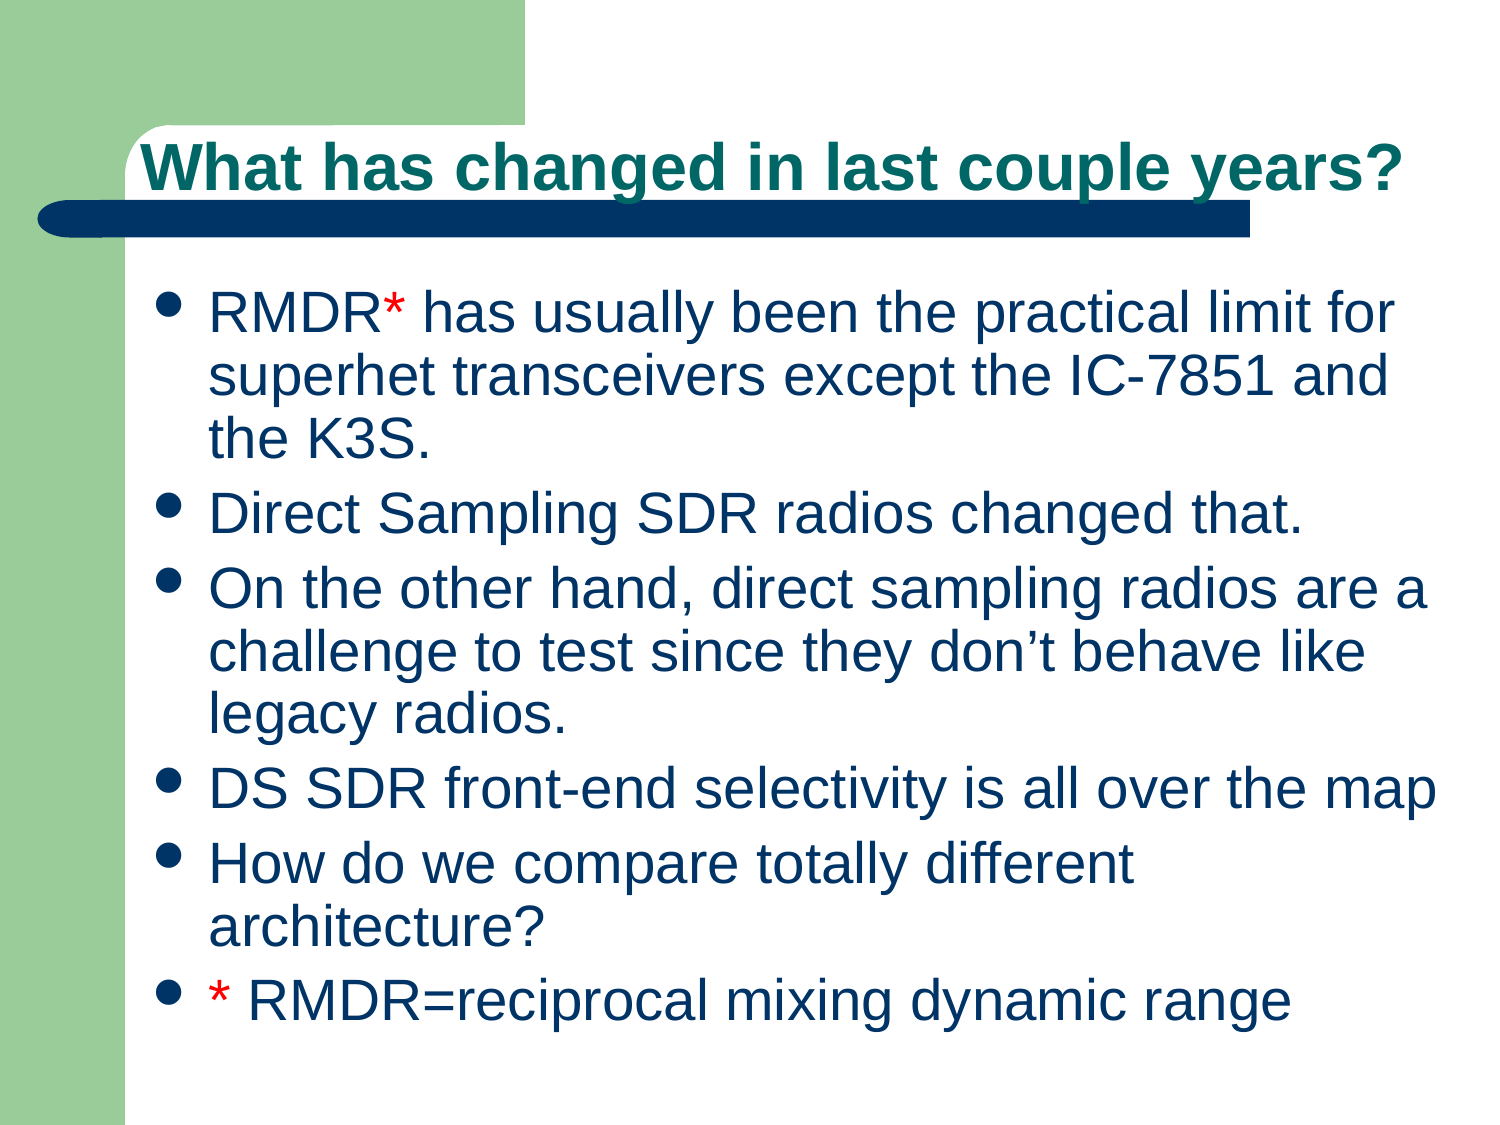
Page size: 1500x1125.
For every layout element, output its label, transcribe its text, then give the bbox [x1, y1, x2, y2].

list RMDR* has usually been the practical limit for superhet transceivers except the IC-7851 and the K3S. Direct Sampling SDR radios changed that. On the other hand, direct sampling radios are a challenge to test since they don’t behave like legacy radios. DS SDR front-end selectivity is all over the map How do we compare totally different architecture? * RMDR=reciprocal mixing dynamic range [137, 274, 1463, 987]
title What has changed in last couple years? [124, 124, 1451, 213]
